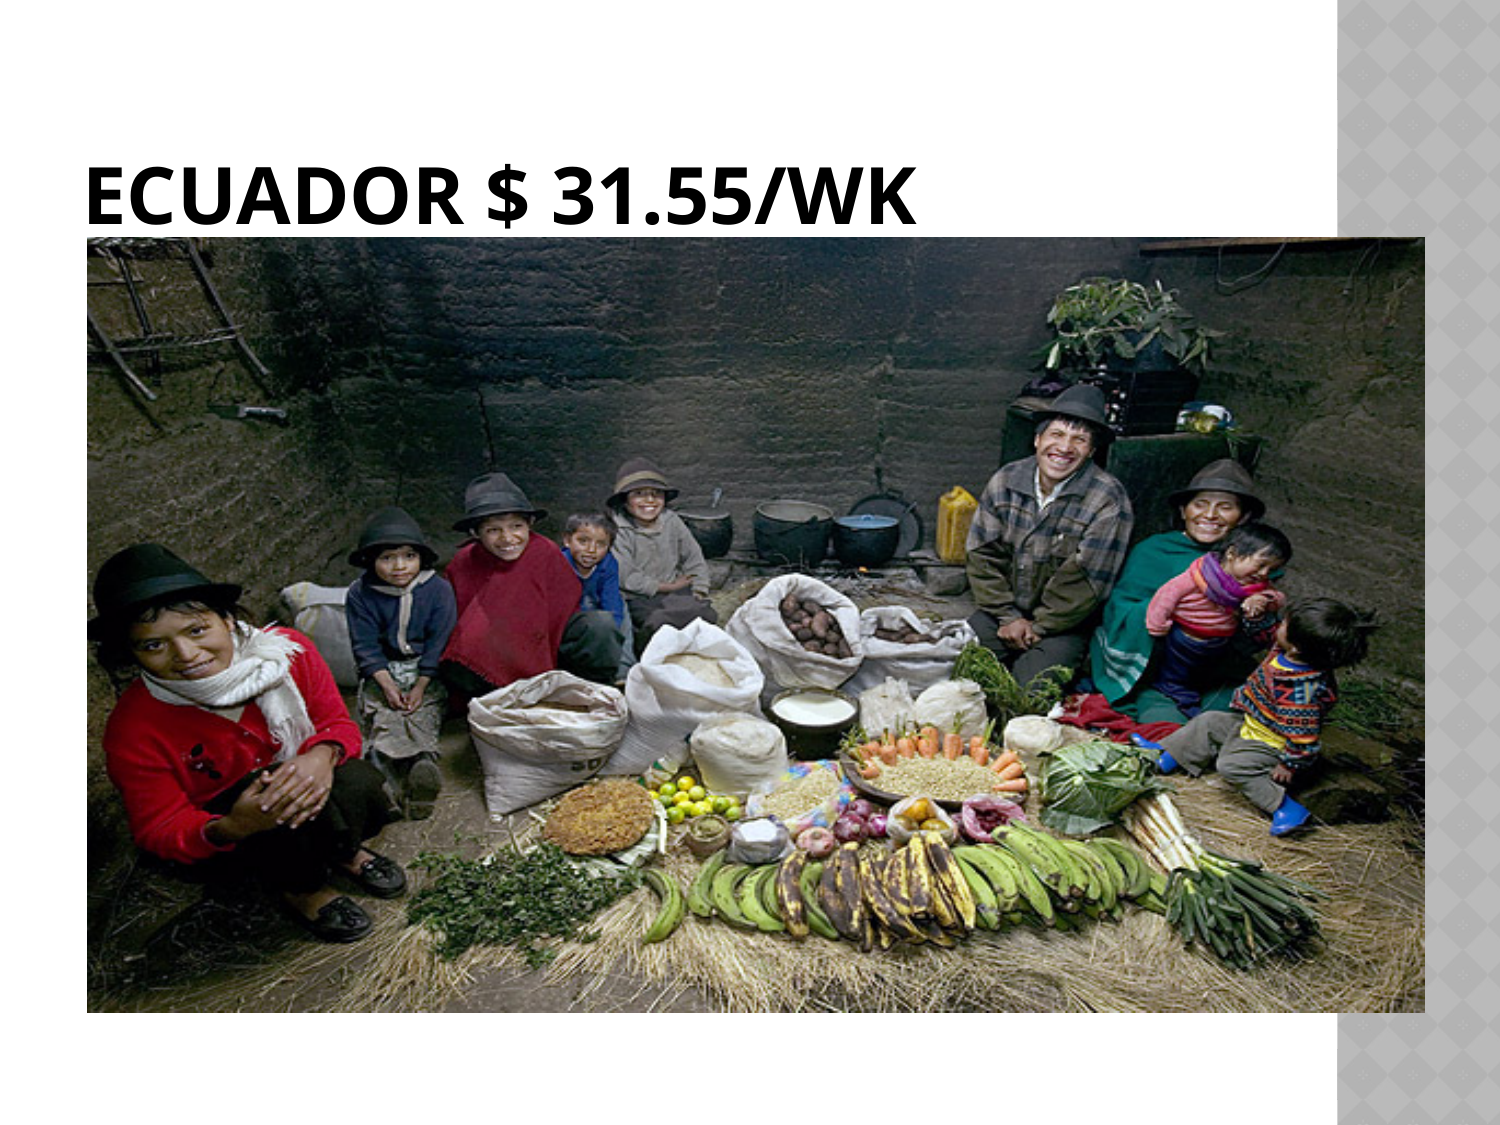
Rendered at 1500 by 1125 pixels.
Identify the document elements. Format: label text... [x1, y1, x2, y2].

title Ecuador $ 31.55/wk [75, 52, 1263, 240]
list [87, 237, 1426, 1013]
